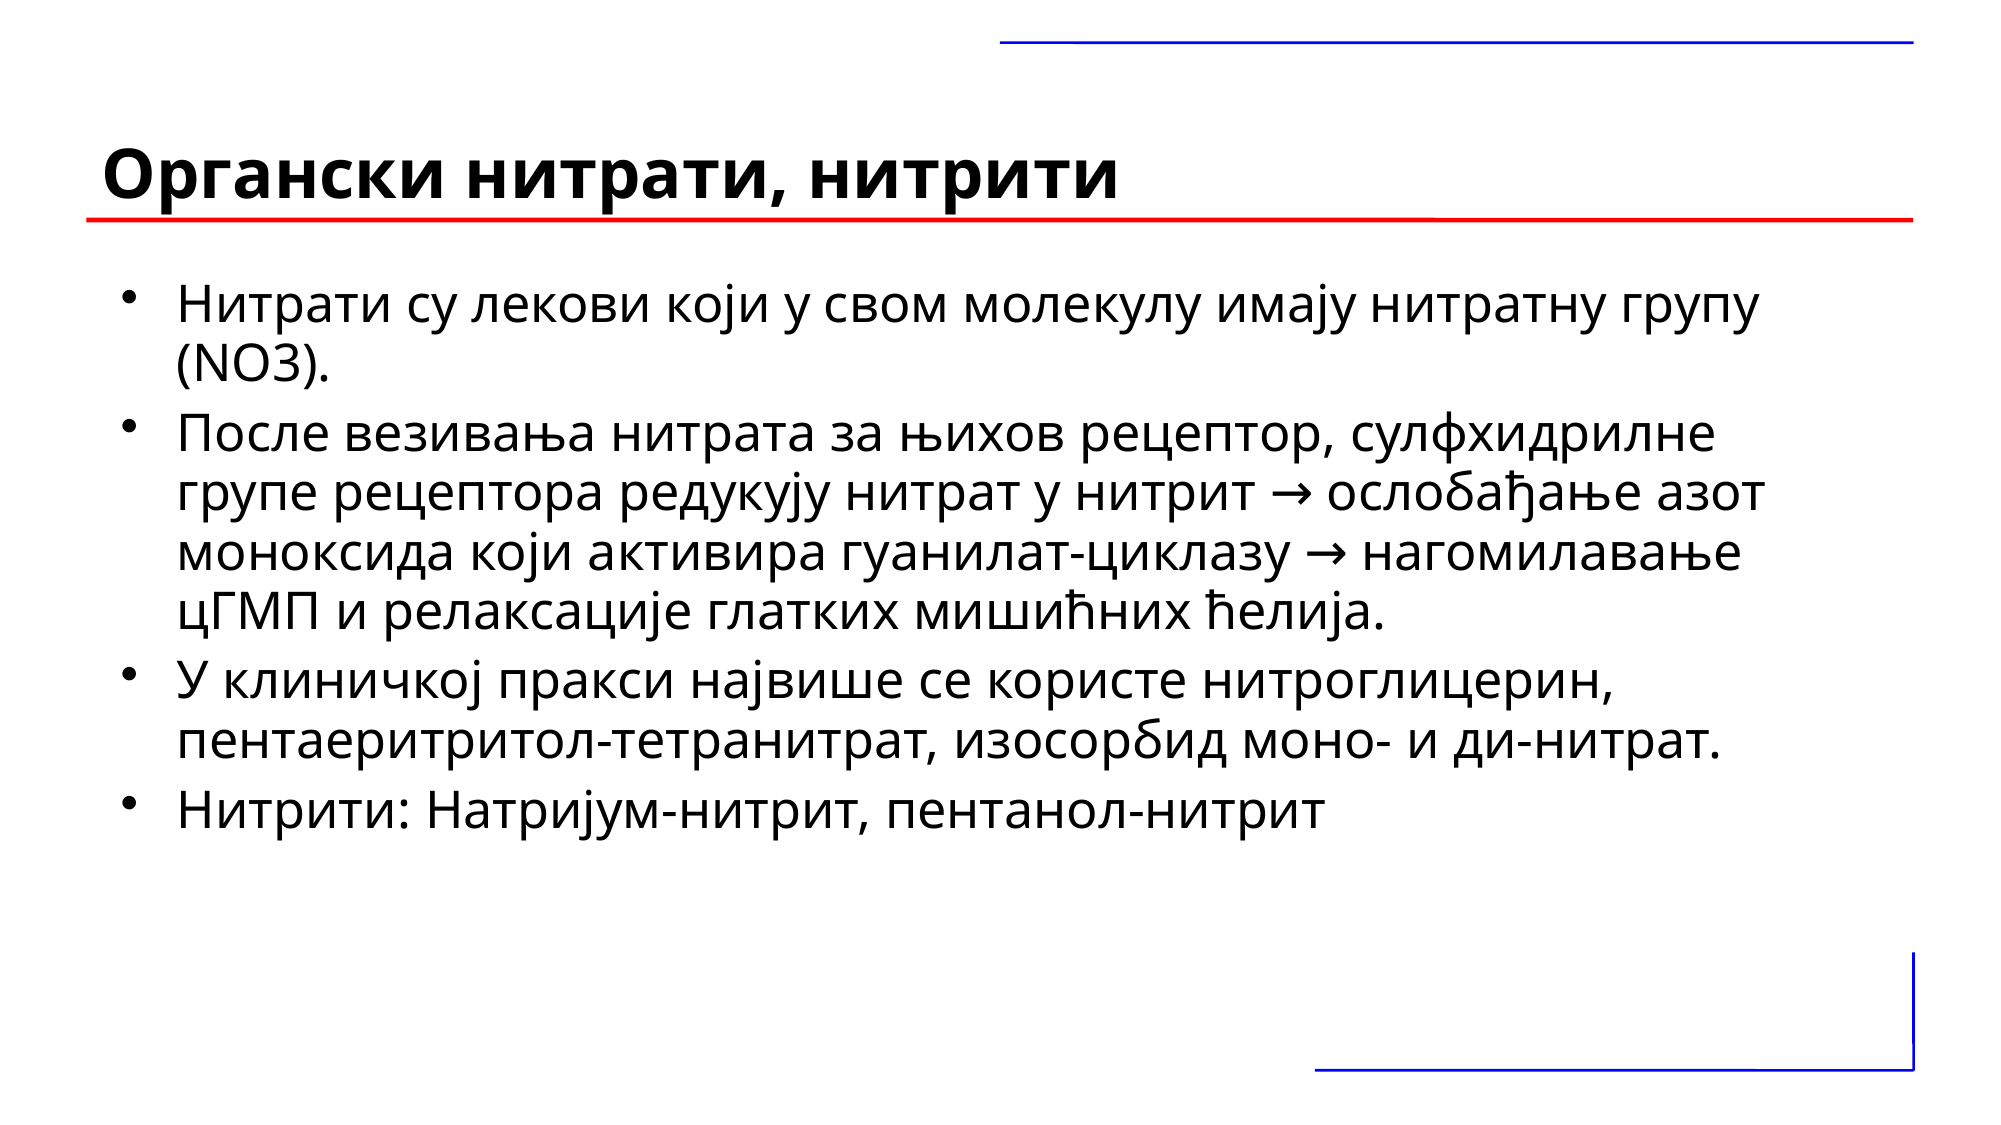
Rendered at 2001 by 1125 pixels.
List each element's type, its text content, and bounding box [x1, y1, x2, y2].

list Нитрати су лекови који у свом молекулу имају нитратну групу (NO3). После везивања нитрата за њихов рецептор, сулфхидрилне групе рецептора редукују нитрат у нитрит → ослобађање азот моноксида који активира гуанилат-циклазу → нагомилавање цГМП и релаксације глатких мишићних ћелија. У клиничкој пракси највише се користе нитроглицерин, пентаеритритол-тетранитрат, изосорбид моно- и ди-нитрат. Нитрити: Натријум-нитрит, пентанол-нитрит [105, 267, 1832, 1024]
title Органски нитрати, нитрити [86, 7, 1663, 220]
